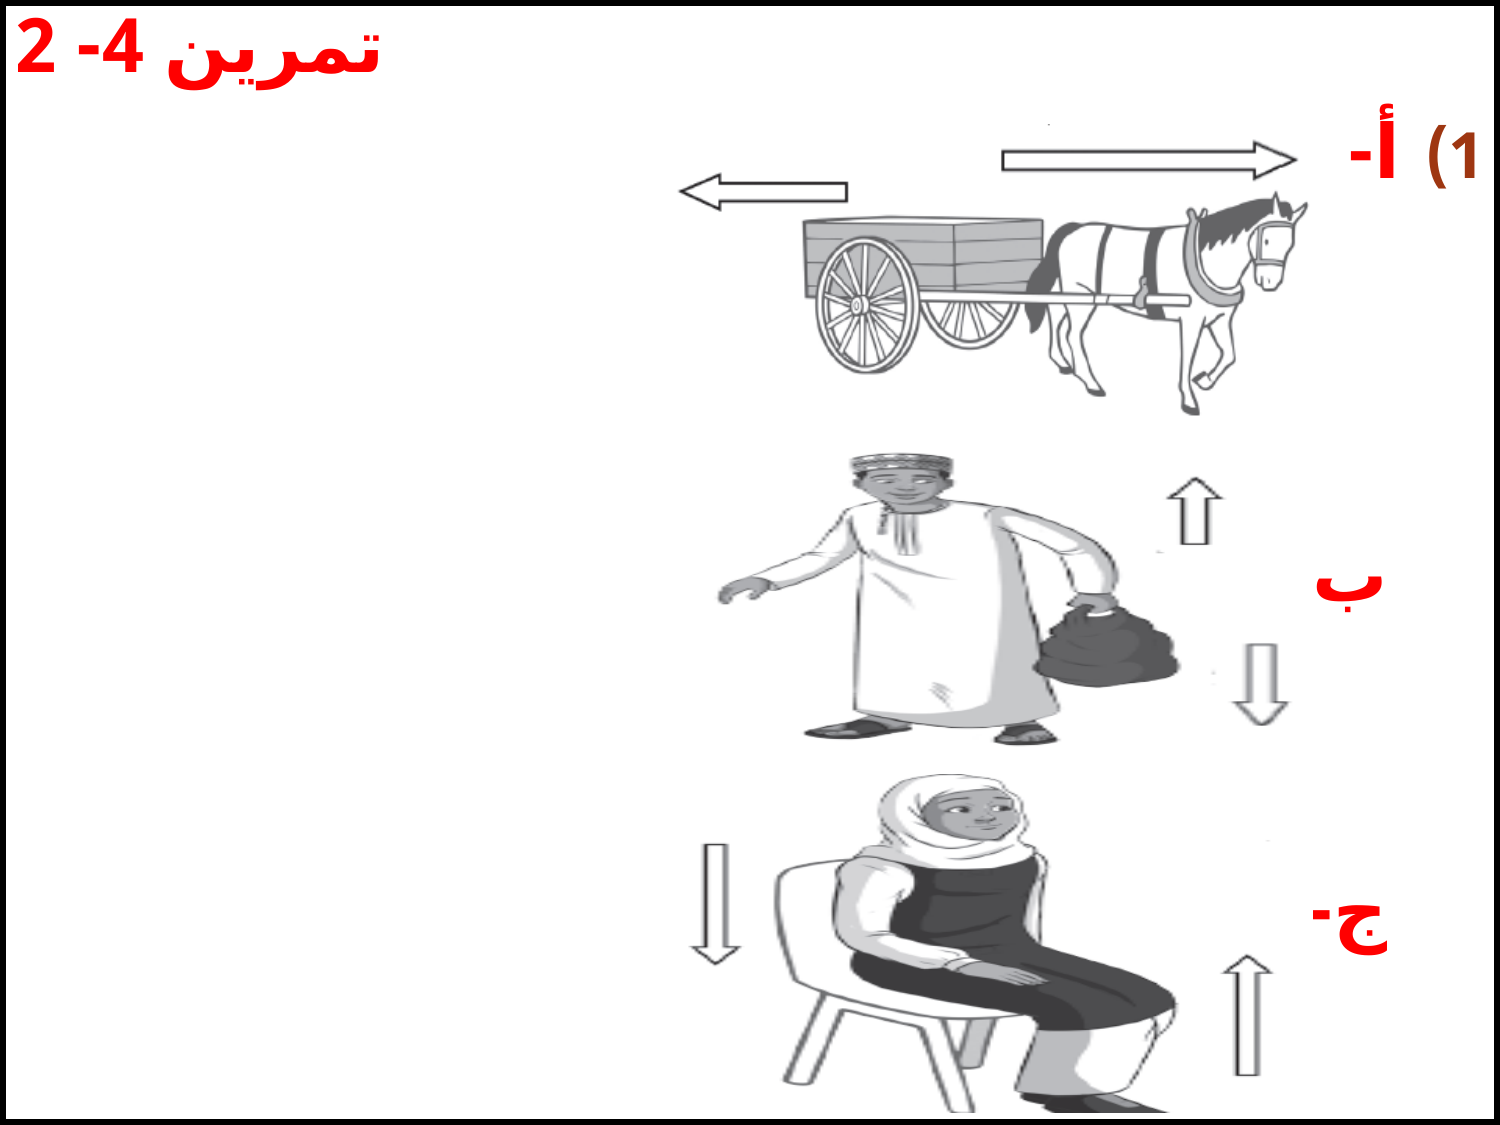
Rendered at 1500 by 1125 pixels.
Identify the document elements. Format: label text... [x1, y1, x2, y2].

picture [675, 124, 1314, 422]
picture [675, 774, 1313, 1113]
picture [675, 449, 1313, 750]
subtitle تمرين 4- 2 أ- ب- ج- [0, 0, 1500, 1125]
